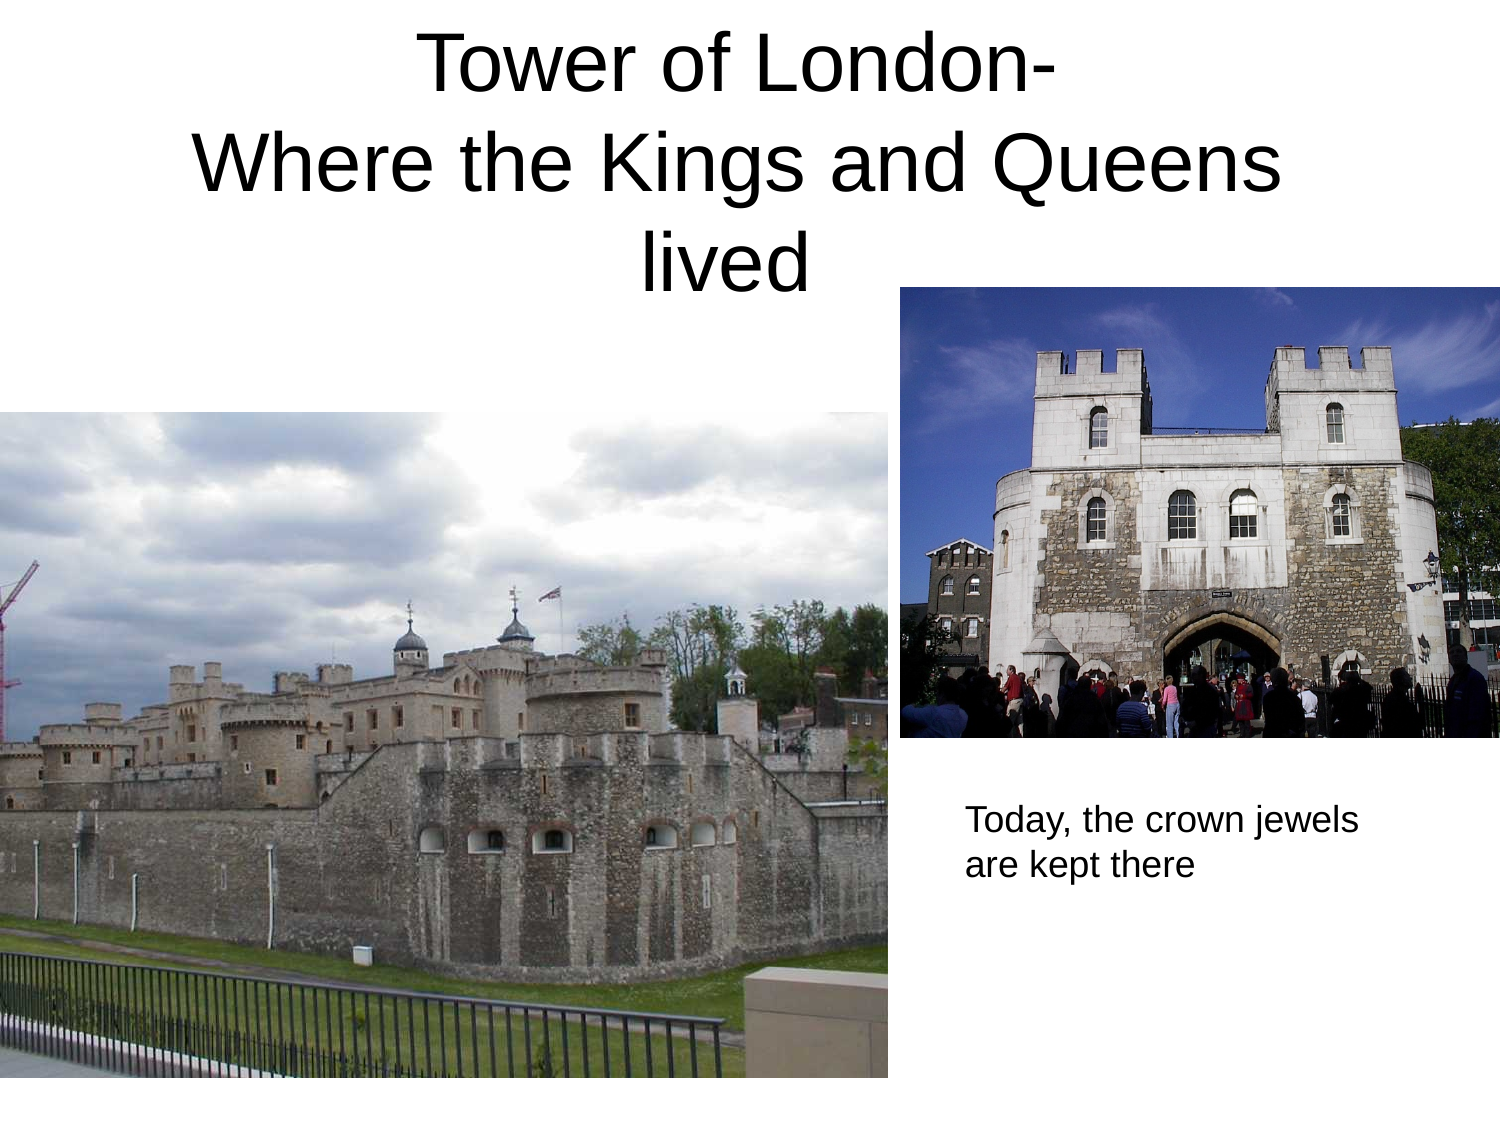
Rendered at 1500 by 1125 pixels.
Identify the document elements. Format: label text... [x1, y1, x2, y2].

picture [0, 412, 888, 1079]
title Tower of London- Where the Kings and Queens lived [99, 37, 1376, 279]
text_box Today, the crown jewels are kept there [949, 787, 1400, 893]
picture [899, 287, 1500, 738]
